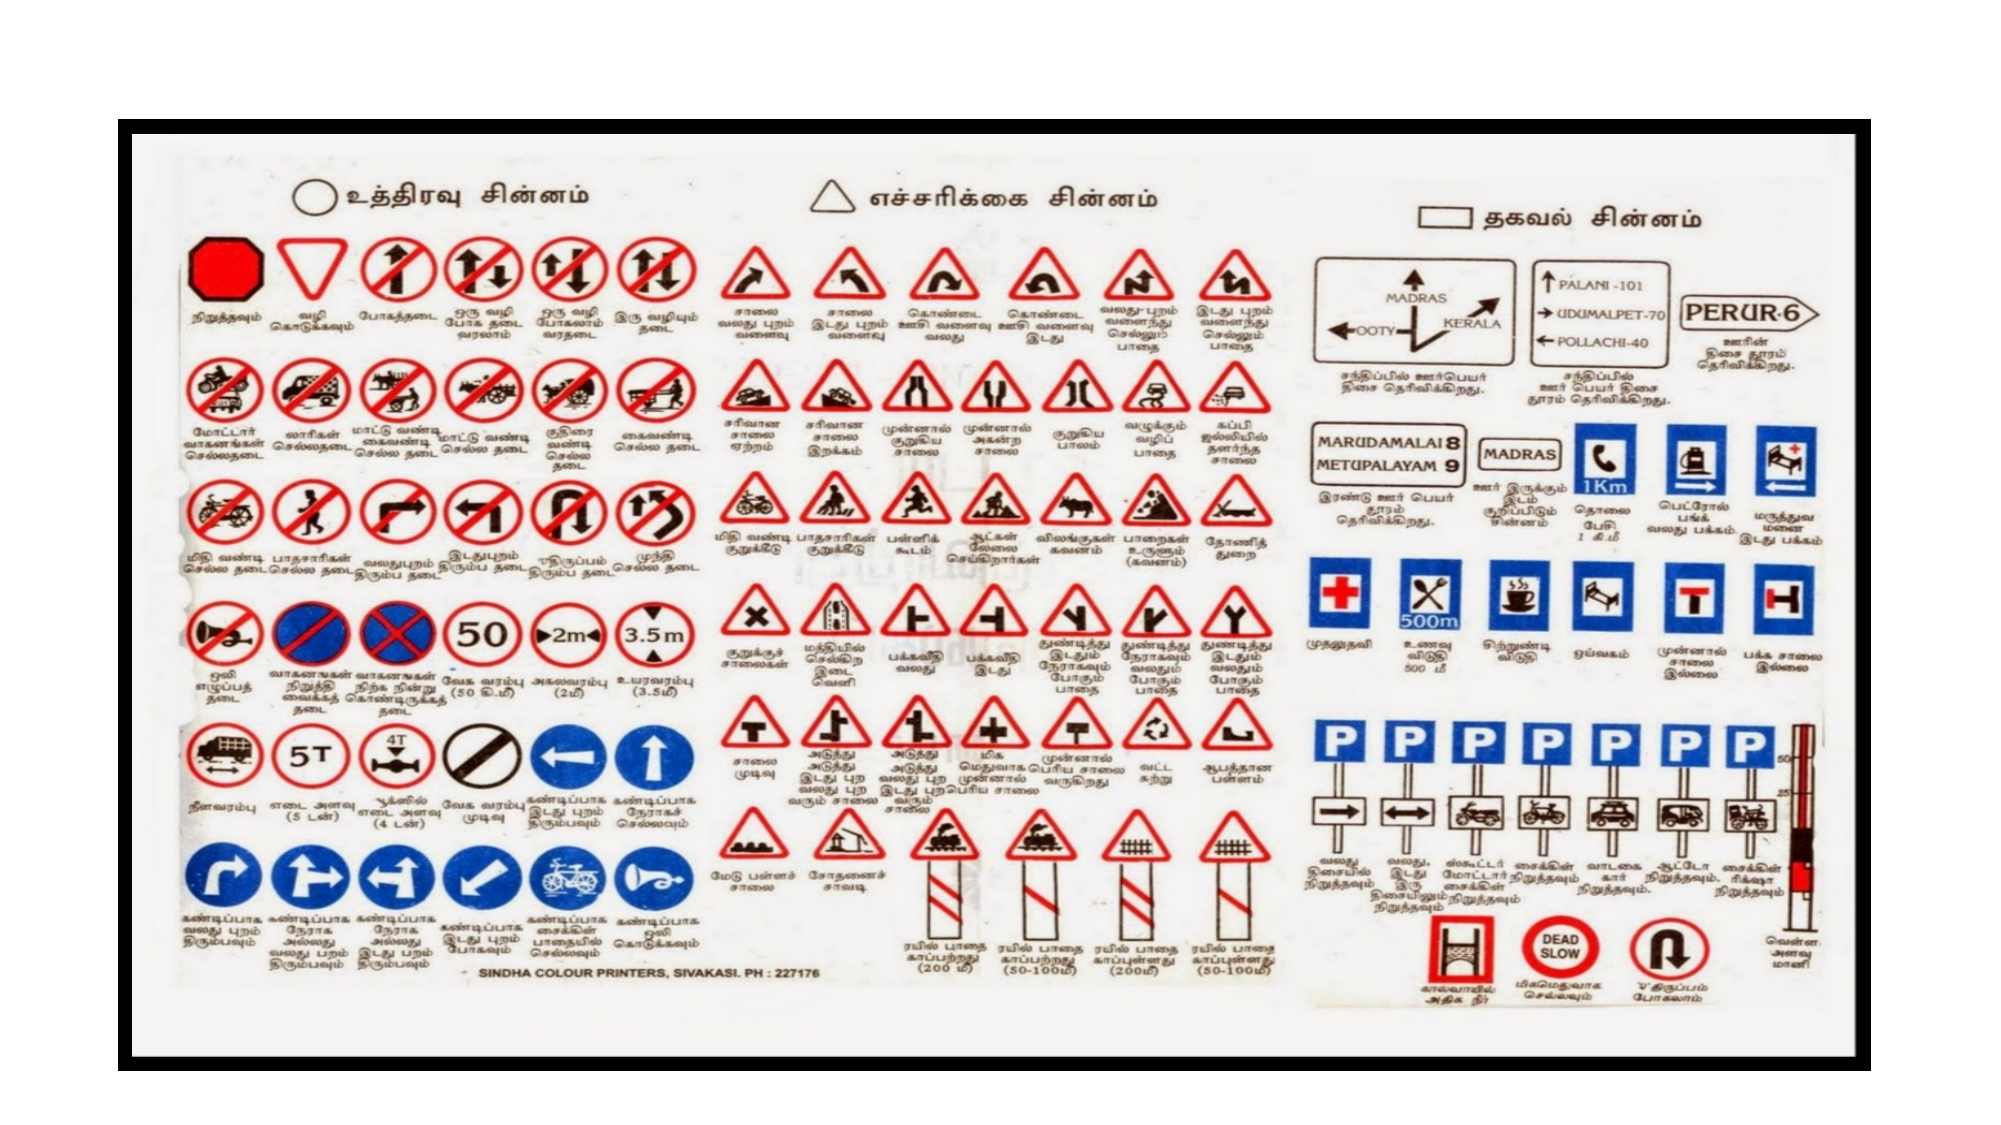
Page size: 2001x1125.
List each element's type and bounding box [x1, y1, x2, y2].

picture [132, 133, 1857, 1057]
